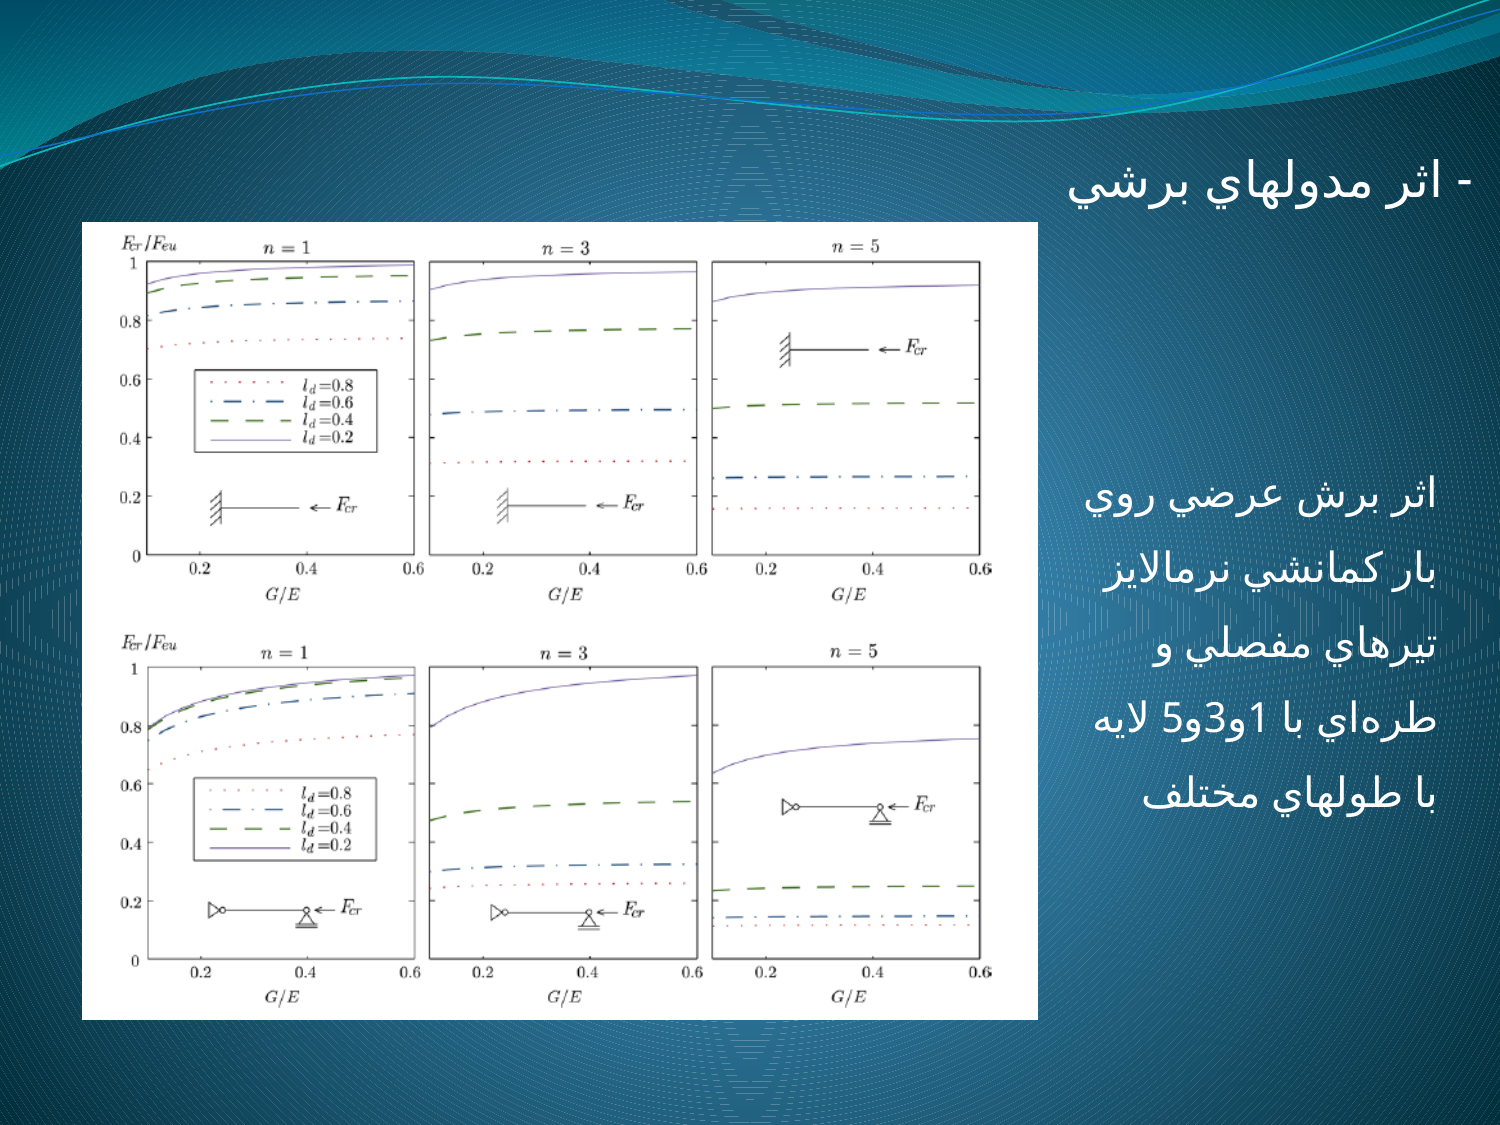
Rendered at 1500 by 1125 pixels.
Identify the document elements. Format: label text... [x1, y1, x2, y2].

picture [81, 222, 1039, 1020]
text_box - اثر مدولهاي برشي [1051, 140, 1489, 216]
text_box اثر برش عرضي روي بار کمانشي نرمالايز تيرهاي مفصلي و طره‌اي با 1و3و5 لايه با طولهاي مختلف [1042, 433, 1454, 1049]
